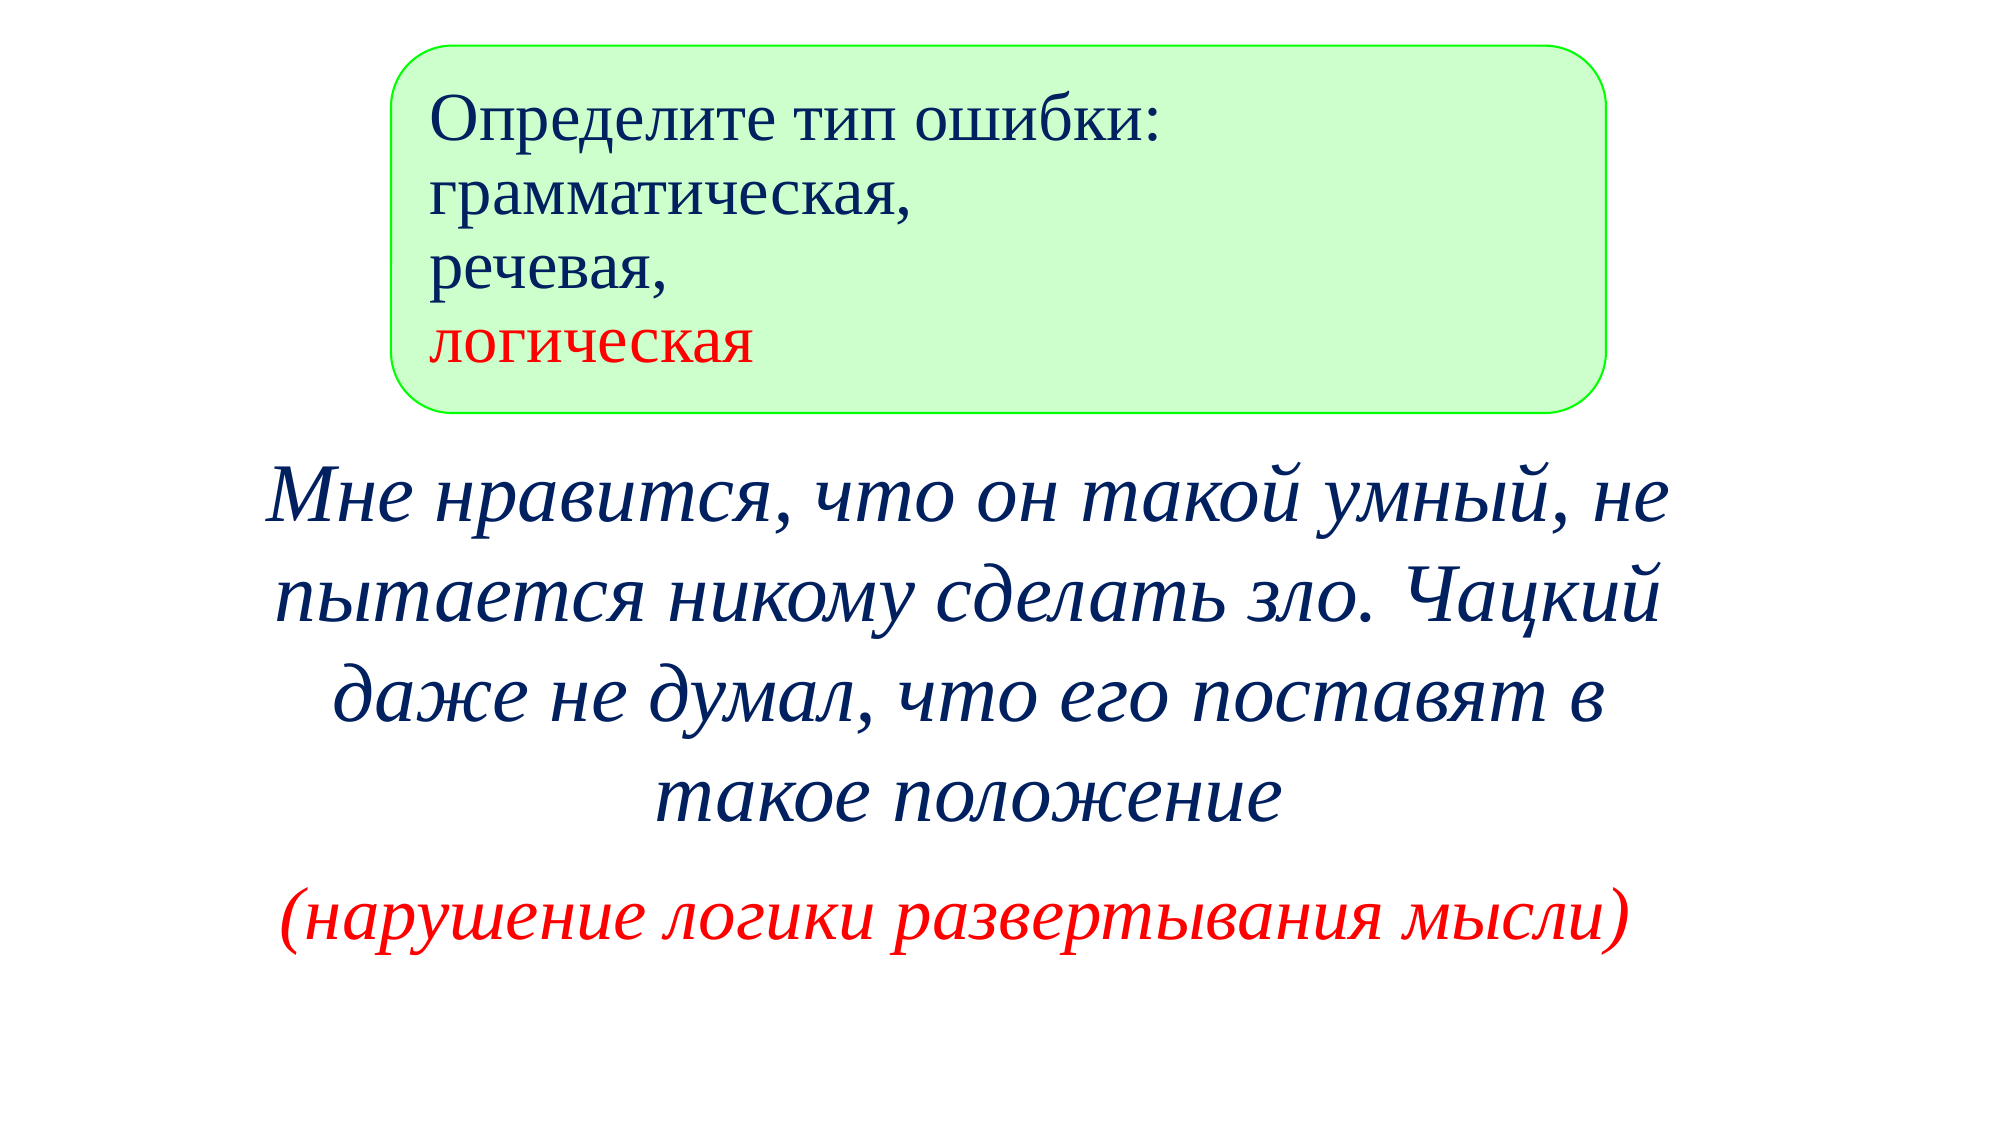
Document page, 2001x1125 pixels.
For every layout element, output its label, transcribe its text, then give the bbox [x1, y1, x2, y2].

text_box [390, 45, 1606, 414]
text_box Мне нравится, что он такой умный, не пытается никому сделать зло. Чацкий даже не думал, что его поставят в такое положение [214, 430, 1724, 846]
text_box (нарушение логики развертывания мысли) [109, 867, 1798, 964]
